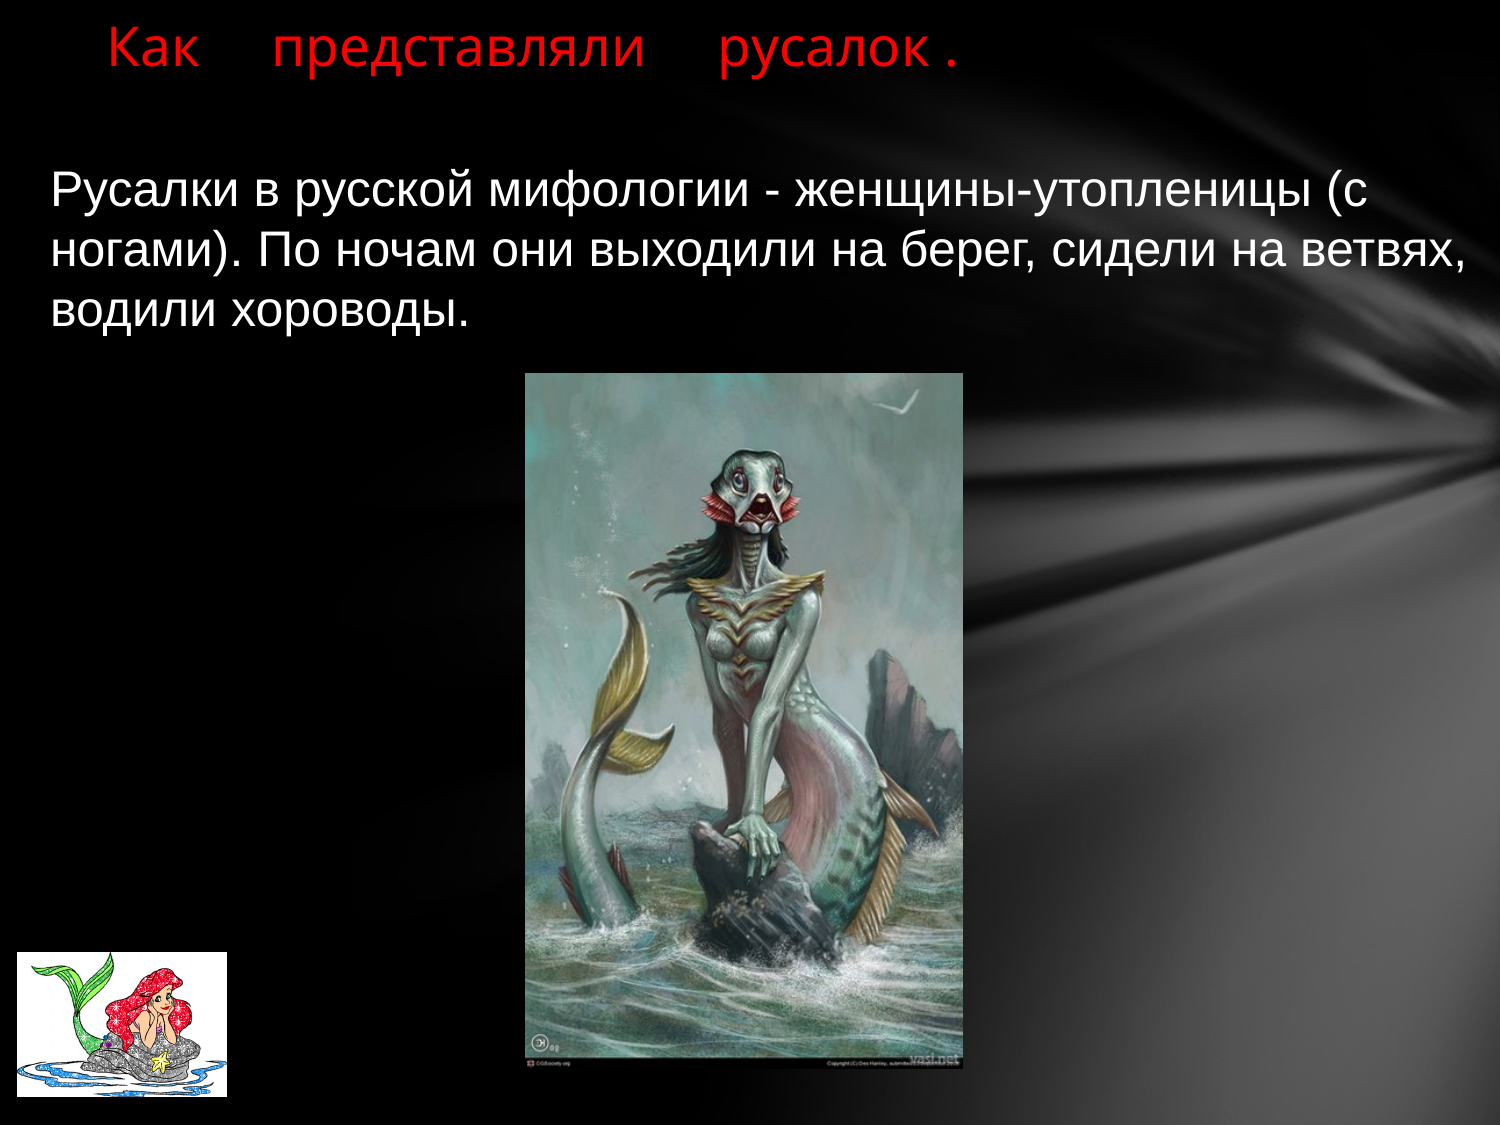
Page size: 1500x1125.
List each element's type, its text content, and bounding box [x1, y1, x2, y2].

text_box Русалки в русской мифологии - женщины-утопленицы (с ногами). По ночам они выходили на берег, сидели на ветвях, водили хороводы. [35, 148, 1500, 404]
picture [525, 373, 963, 1070]
title Как представляли русалок . [5, 0, 1500, 90]
picture [17, 952, 227, 1097]
